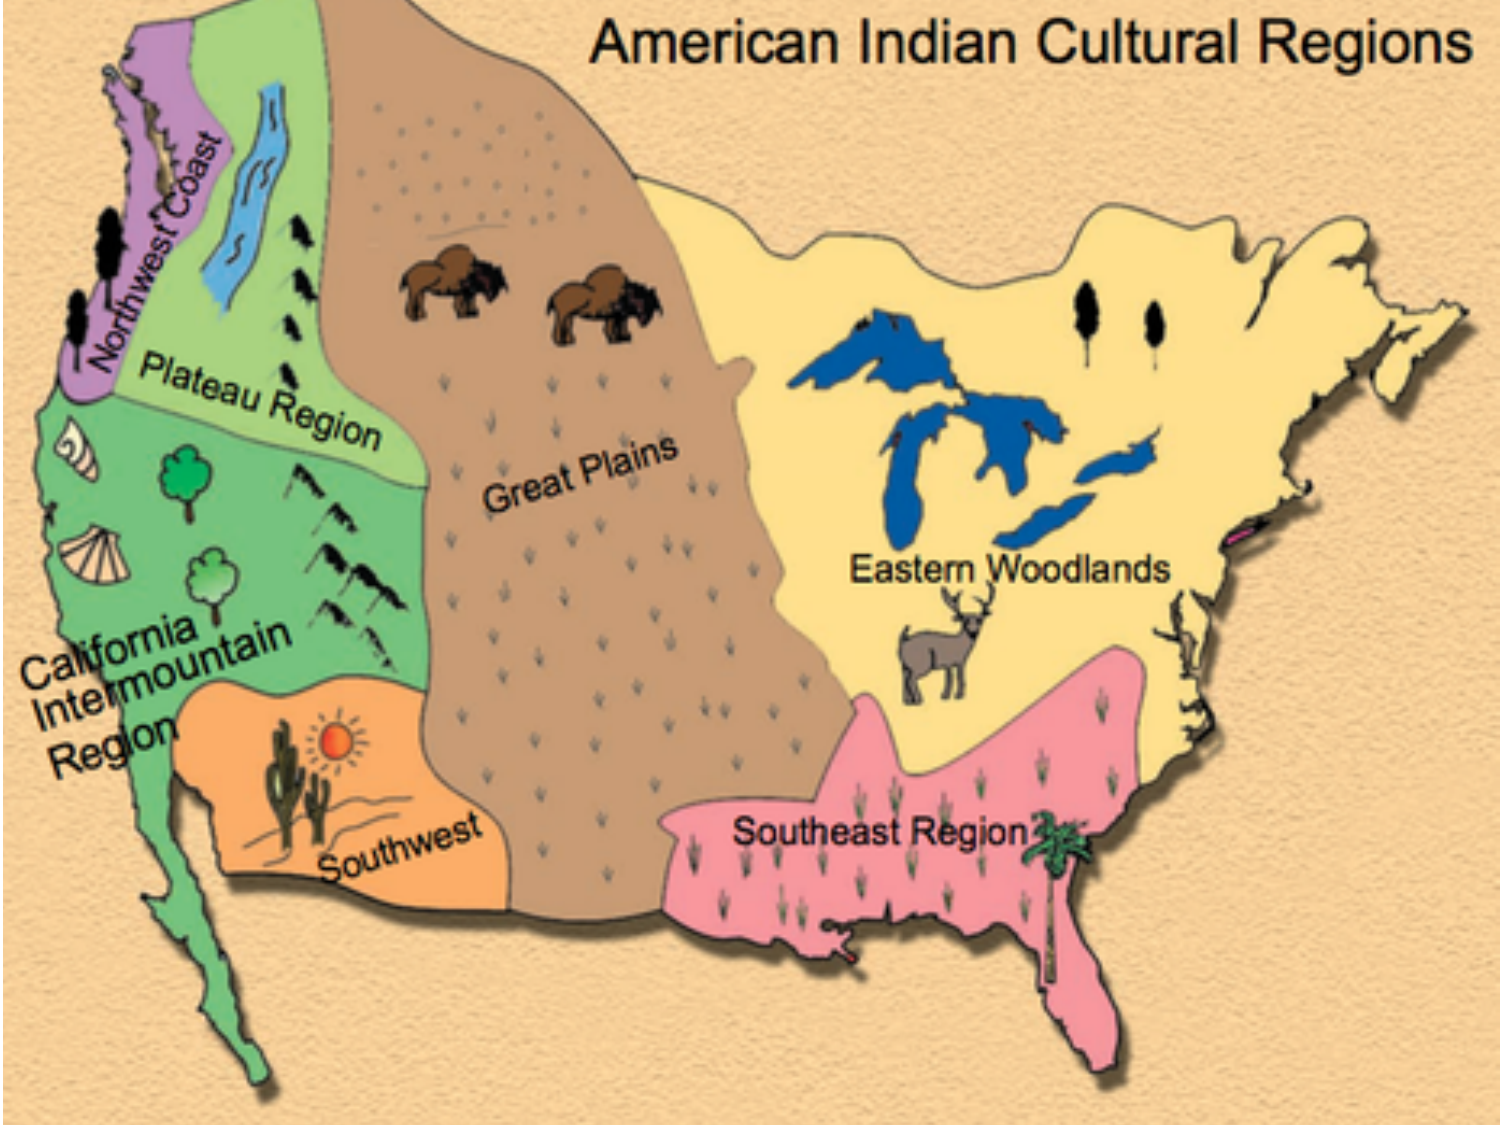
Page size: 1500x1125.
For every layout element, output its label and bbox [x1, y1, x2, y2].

list [3, 0, 1500, 1125]
